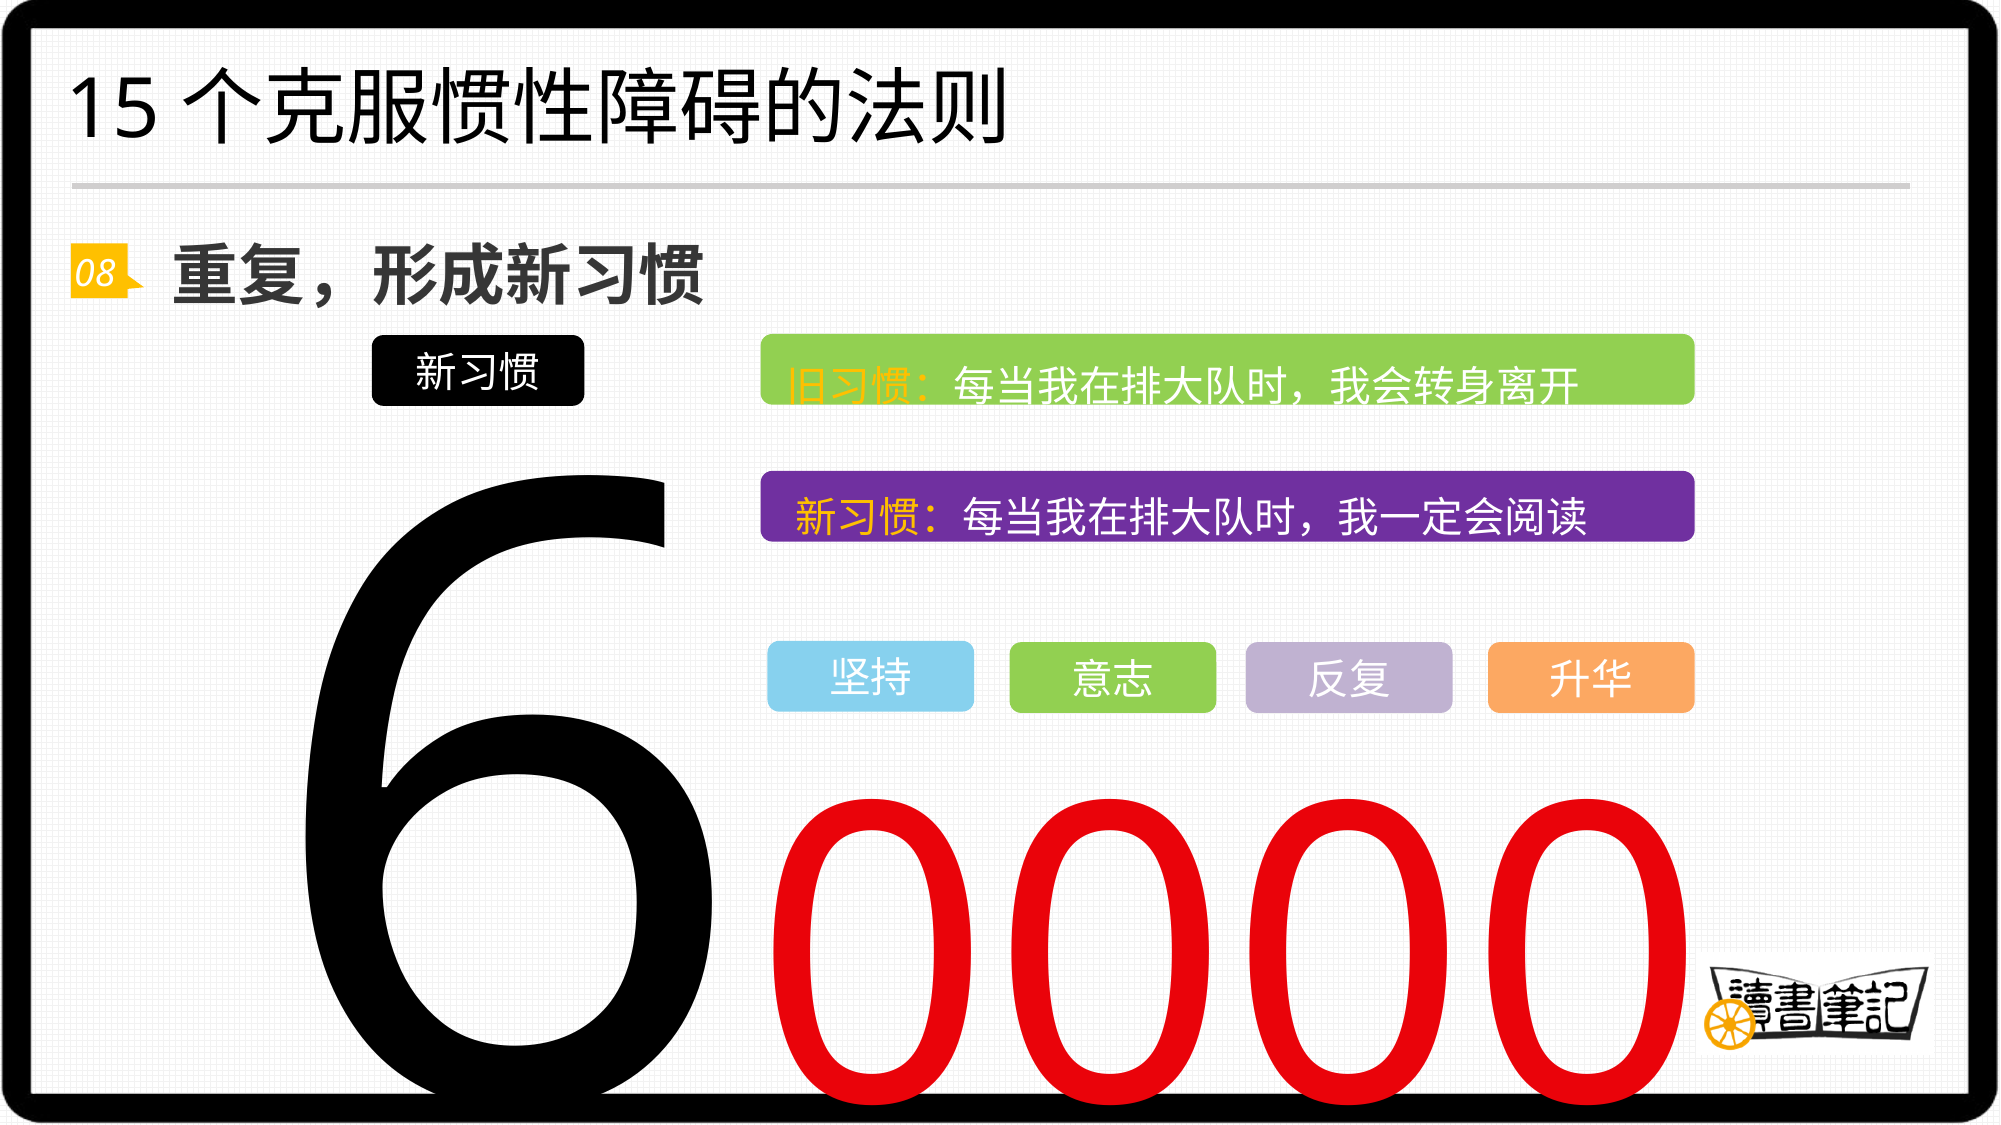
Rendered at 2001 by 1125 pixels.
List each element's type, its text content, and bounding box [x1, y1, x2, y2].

text_box 新习惯：每当我在排大队时，我一定会阅读 [780, 458, 1653, 548]
picture [0, 0, 2000, 1125]
text_box [1644, 332, 1696, 406]
text_box 新习惯 [370, 333, 586, 407]
text_box 15个克服惯性障碍的法则 [50, 46, 1028, 162]
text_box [57, 241, 133, 303]
text_box [1653, 469, 1696, 543]
text_box 重复，形成新习惯 [156, 227, 737, 318]
text_box 升华 [1486, 641, 1696, 715]
text_box [759, 469, 780, 543]
text_box [759, 332, 772, 406]
text_box 反复 [1244, 641, 1454, 715]
text_box 坚持 [766, 639, 976, 713]
text_box 意志 [1008, 641, 1218, 715]
text_box 旧习惯：每当我在排大队时，我会转身离开 [772, 327, 1644, 418]
text_box 60000 [243, 229, 1723, 1125]
